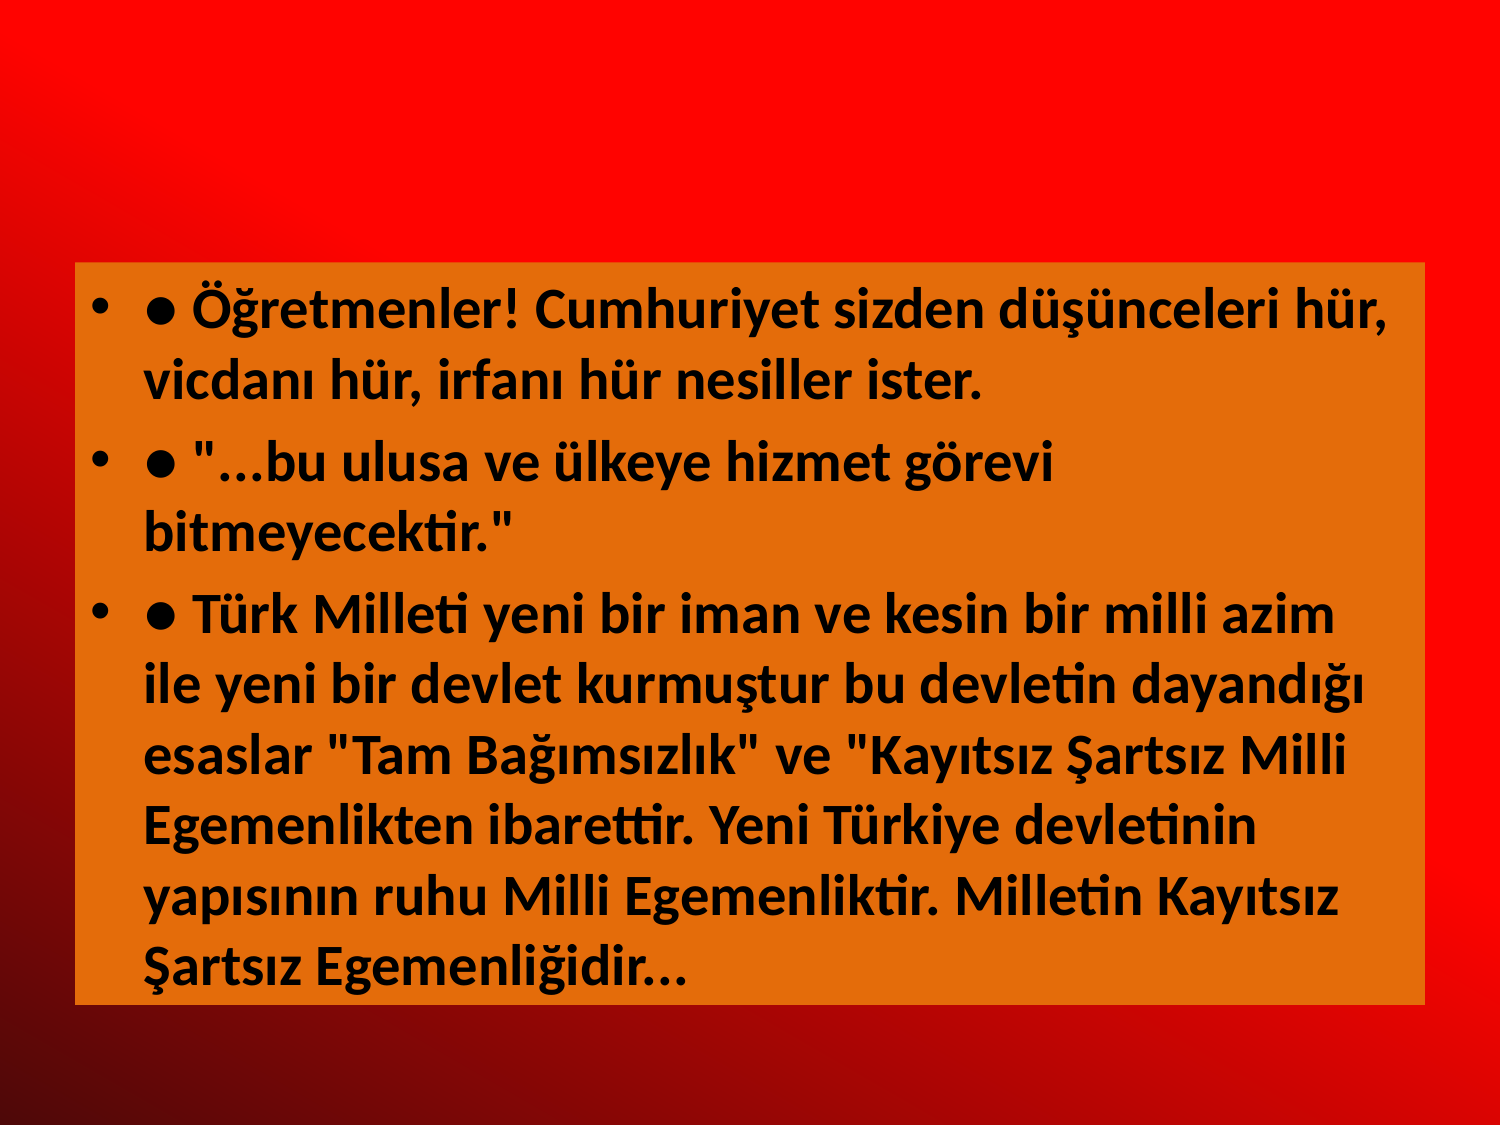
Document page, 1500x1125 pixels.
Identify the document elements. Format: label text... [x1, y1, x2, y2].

list ● Öğretmenler! Cumhuriyet sizden düşünceleri hür, vicdanı hür, irfanı hür nesiller ister. ● "...bu ulusa ve ülkeye hizmet görevi bitmeyecektir." ● Türk Milleti yeni bir iman ve kesin bir milli azim ile yeni bir devlet kurmuştur bu devletin dayandığı esaslar "Tam Bağımsızlık" ve "Kayıtsız Şartsız Milli Egemenlikten ibarettir. Yeni Türkiye devletinin yapısının ruhu Milli Egemenliktir. Milletin Kayıtsız Şartsız Egemenliğidir... [75, 262, 1425, 1005]
